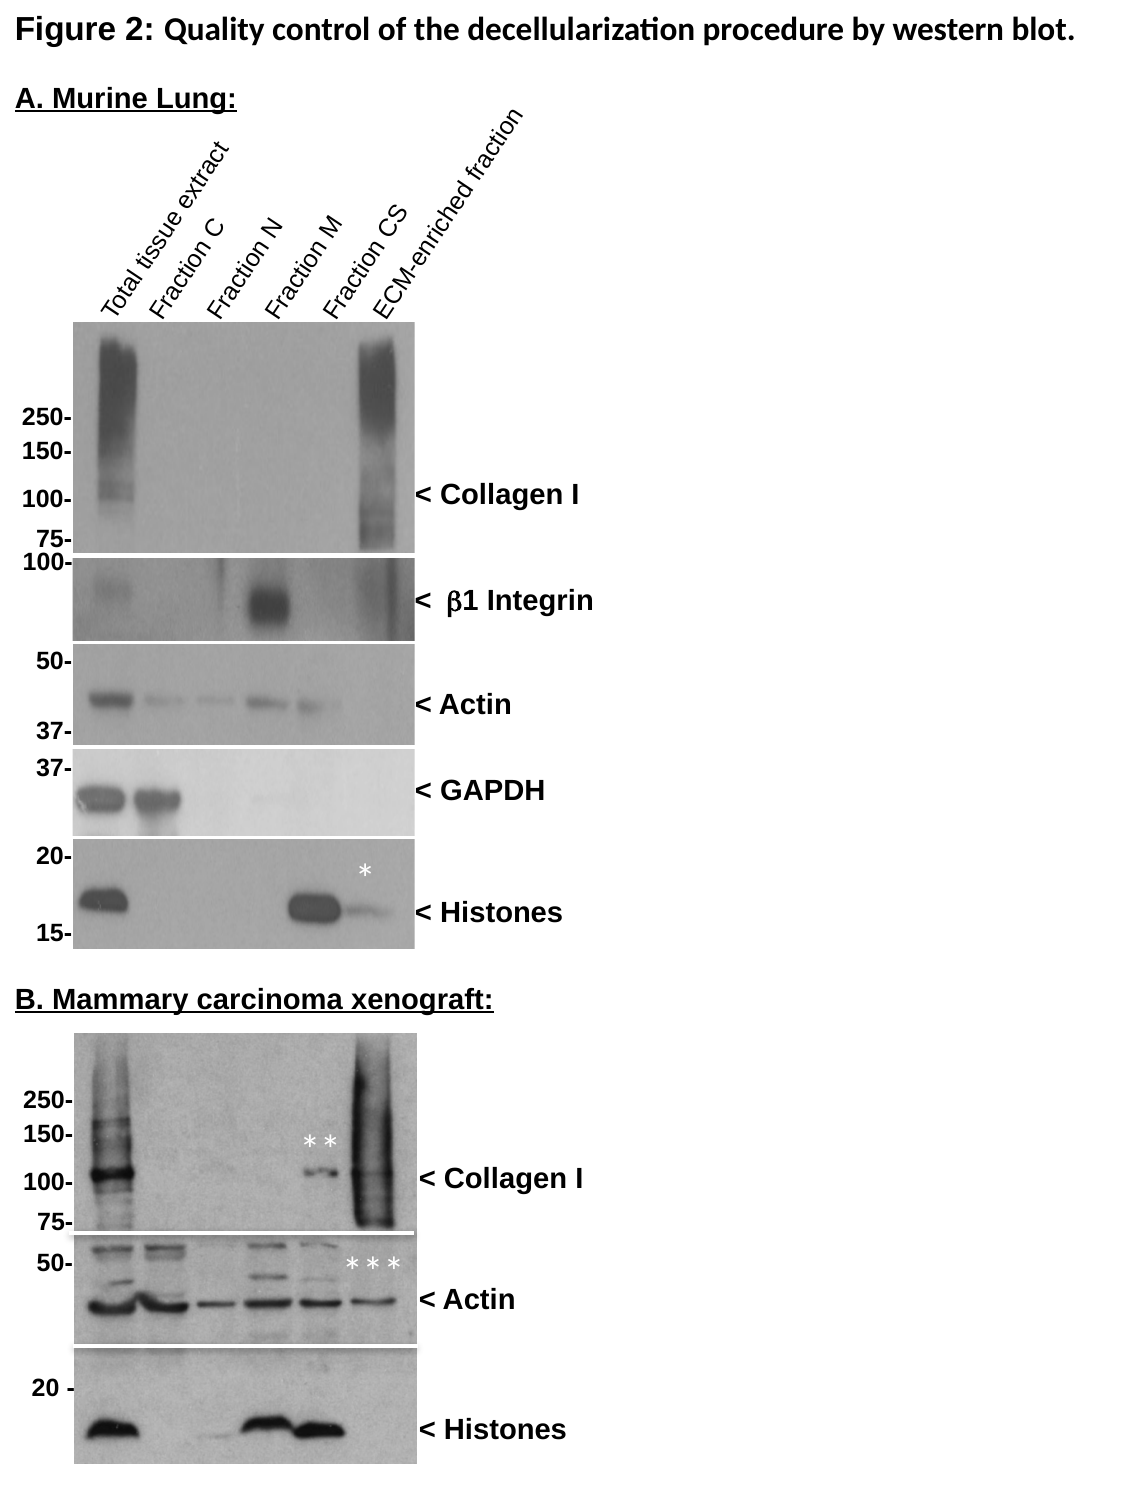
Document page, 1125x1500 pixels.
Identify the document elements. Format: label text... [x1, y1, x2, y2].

text_box Figure 2: Quality control of the decellularization procedure by western blot. [0, 0, 1125, 55]
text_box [0, 66, 595, 949]
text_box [0, 972, 636, 1464]
